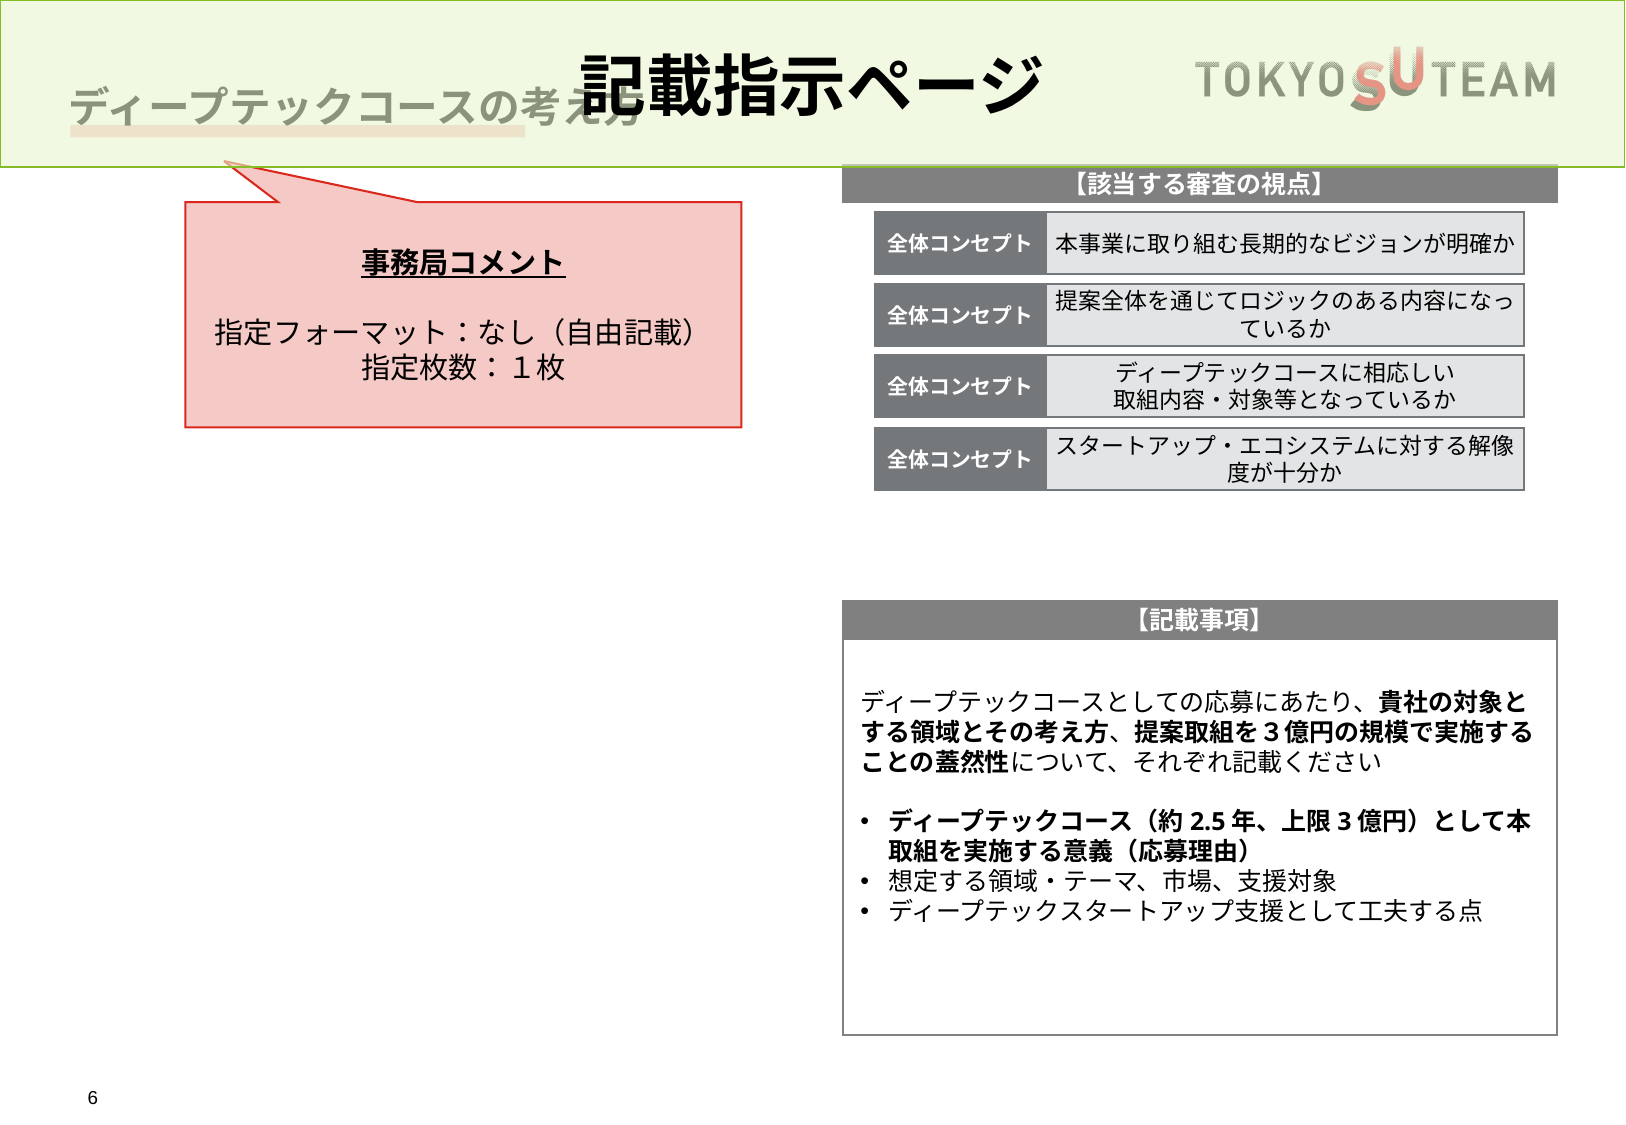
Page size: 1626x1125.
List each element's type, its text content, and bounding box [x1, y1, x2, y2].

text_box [842, 600, 1557, 1036]
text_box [874, 211, 1525, 418]
text_box 記載指示ページ [0, 0, 1625, 167]
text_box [874, 427, 1525, 491]
slide_number 6 [68, 1080, 98, 1109]
text_box 事務局コメント 指定フォーマット：なし（自由記載） 指定枚数：１枚 [185, 167, 742, 428]
text_box 【該当する審査の視点】 [842, 167, 1557, 203]
picture [1194, 45, 1557, 115]
